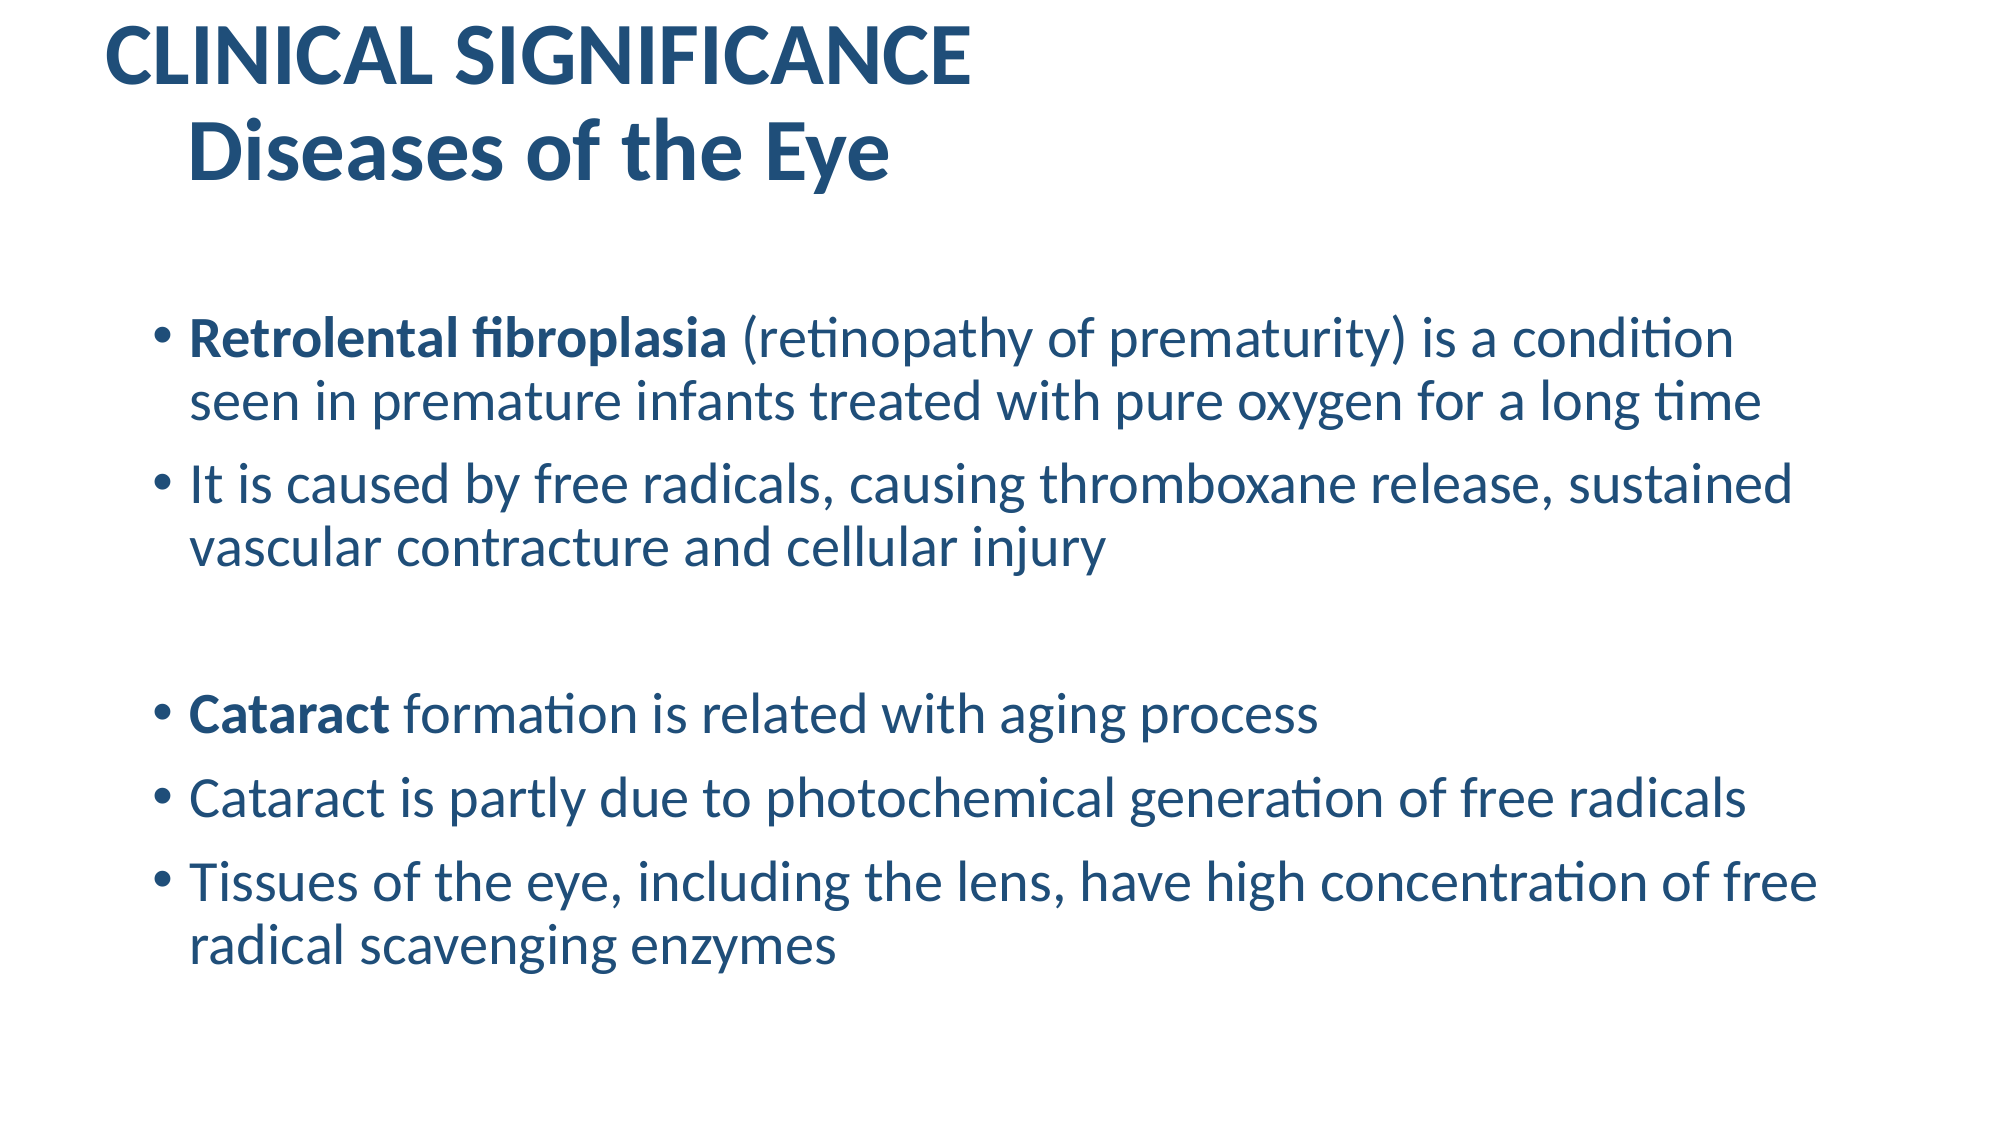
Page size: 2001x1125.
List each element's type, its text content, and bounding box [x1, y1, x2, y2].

title CLINICAL SIGNIFICANCE Diseases of the Eye [0, 0, 1080, 208]
list Retrolental fibroplasia (retinopathy of prematurity) is a condition seen in premature infants treated with pure oxygen for a long time It is caused by free radicals, causing thromboxane release, sustained vascular contracture and cellular injury Cataract formation is related with aging process Cataract is partly due to photochemical generation of free radicals Tissues of the eye, including the lens, have high concentration of free radical scavenging enzymes [137, 299, 1863, 1125]
